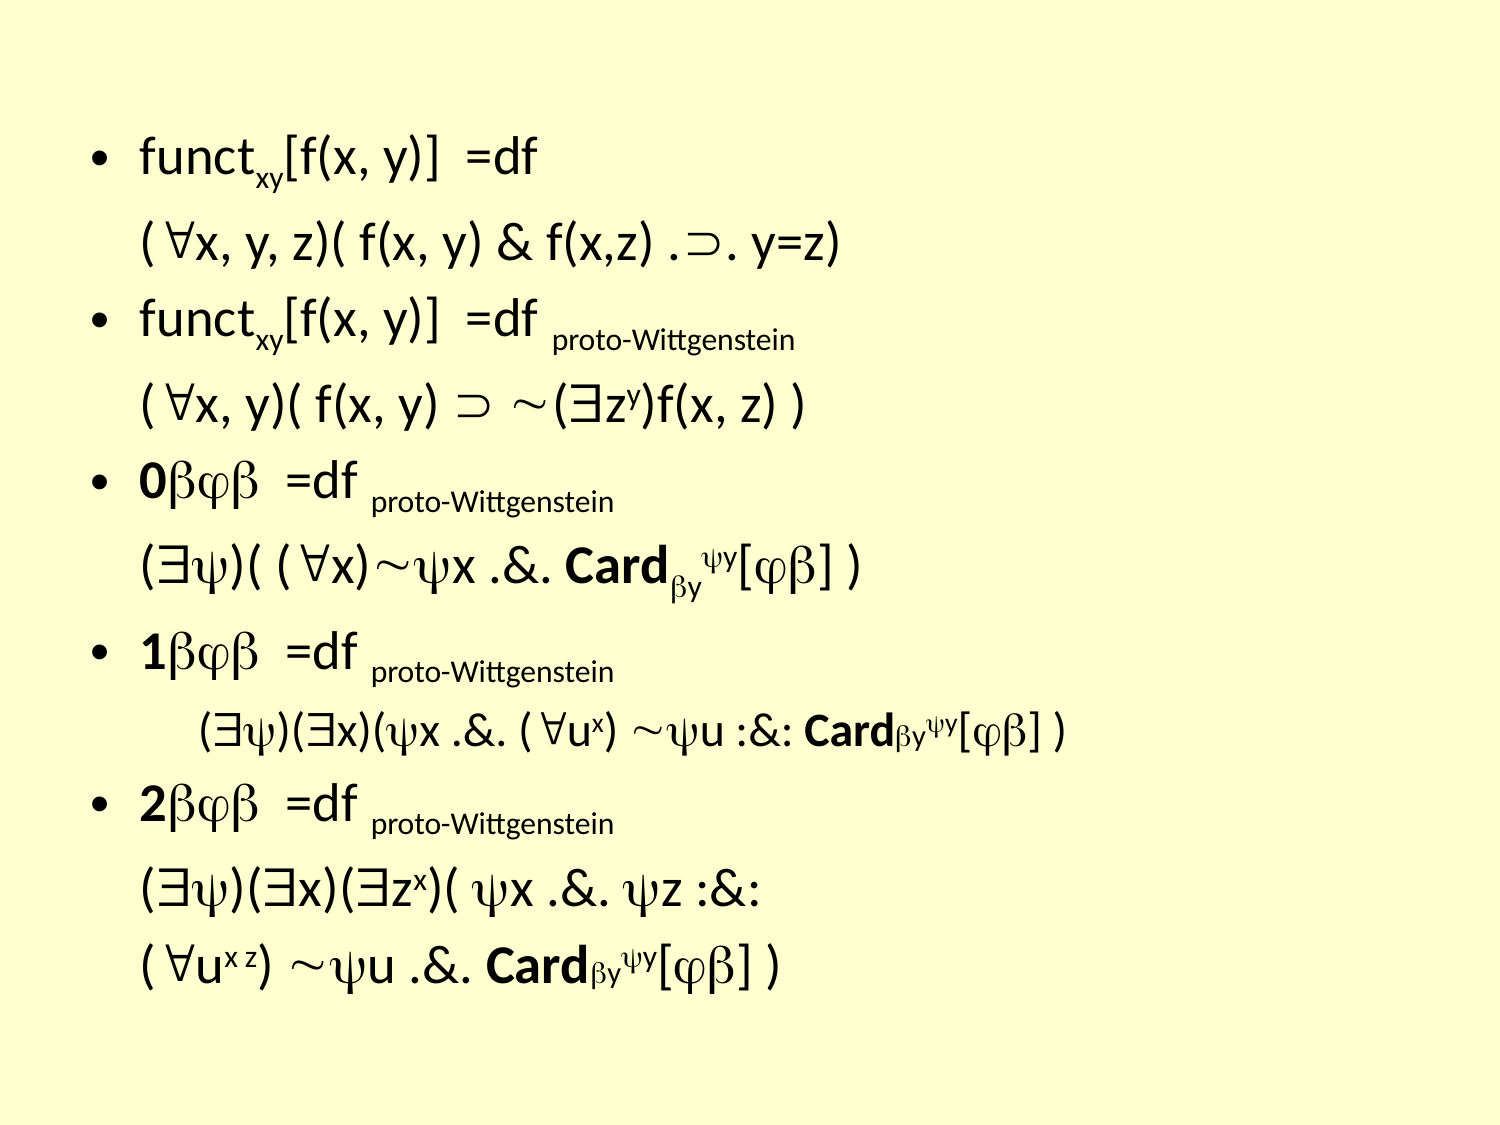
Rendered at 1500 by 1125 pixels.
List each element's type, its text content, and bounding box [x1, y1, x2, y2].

list functxy[f(x, y)] =df (x, y, z)( f(x, y) & f(x,z) .. y=z) functxy[f(x, y)] =df proto-Wittgenstein (x, y)( f(x, y)  (zy)f(x, z) ) 0 =df proto-Wittgenstein ()( (x)x .&. Cardyy[] ) 1 =df proto-Wittgenstein ()(x)(x .&. (ux) u :&: Cardyy[] ) 2 =df proto-Wittgenstein ()(x)(zx)( x .&. z :&: (ux z) u .&. Cardyy[] ) [75, 112, 1425, 1005]
